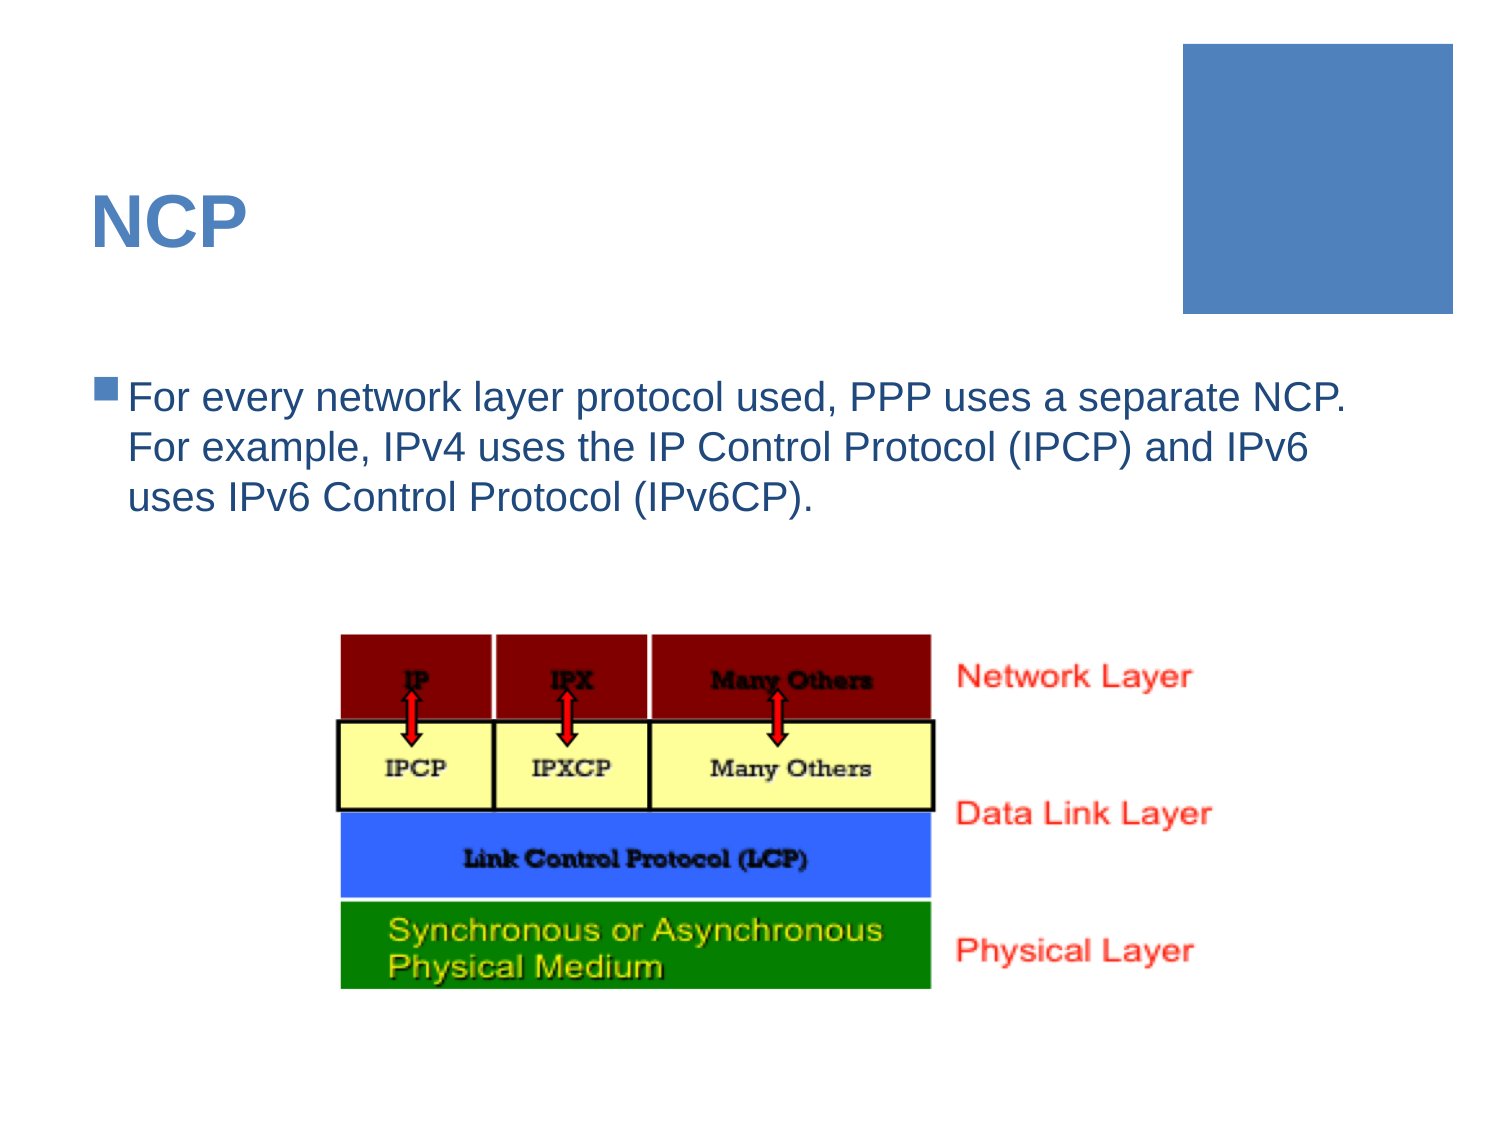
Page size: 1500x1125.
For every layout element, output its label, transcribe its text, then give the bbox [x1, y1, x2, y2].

list For every network layer protocol used, PPP uses a separate NCP. For example, IPv4 uses the IP Control Protocol (IPCP) and IPv6 uses IPv6 Control Protocol (IPv6CP). [75, 362, 1382, 1005]
picture [310, 613, 1239, 1006]
title NCP [75, 82, 1143, 271]
